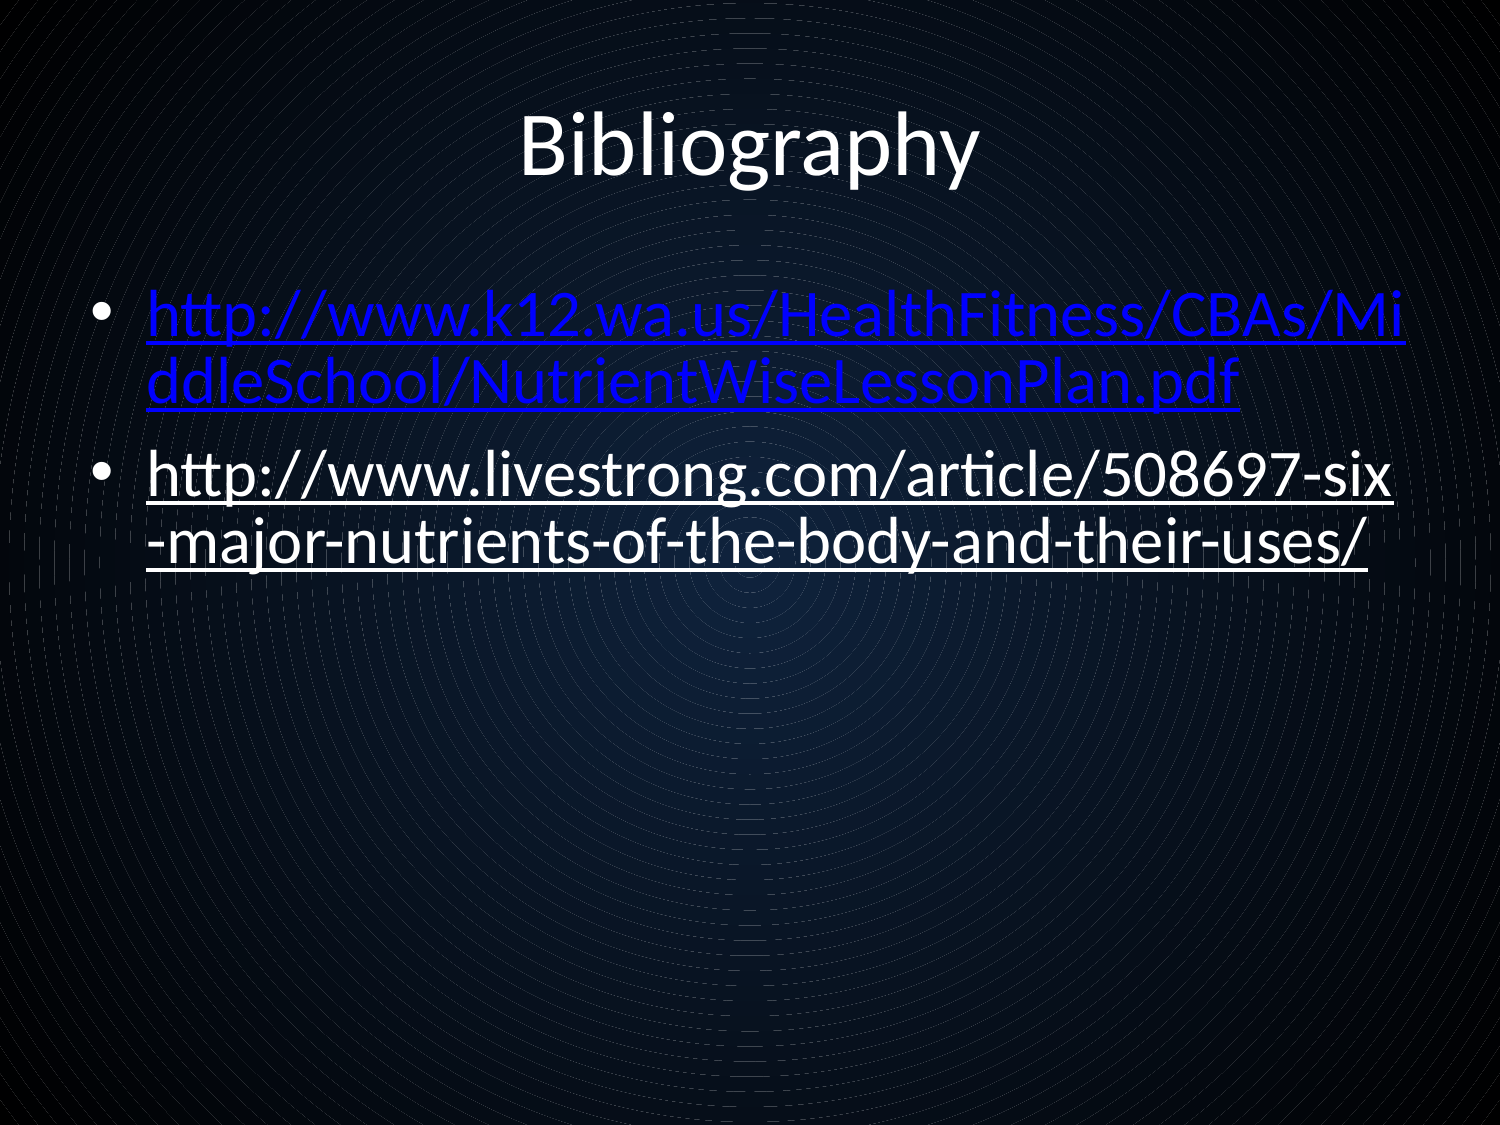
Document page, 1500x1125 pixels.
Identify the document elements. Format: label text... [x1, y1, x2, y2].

list http://www.k12.wa.us/HealthFitness/CBAs/MiddleSchool/NutrientWiseLessonPlan.pdf http://www.livestrong.com/article/508697-six-major-nutrients-of-the-body-and-their-uses/ [75, 262, 1425, 1005]
title Bibliography [75, 45, 1425, 233]
